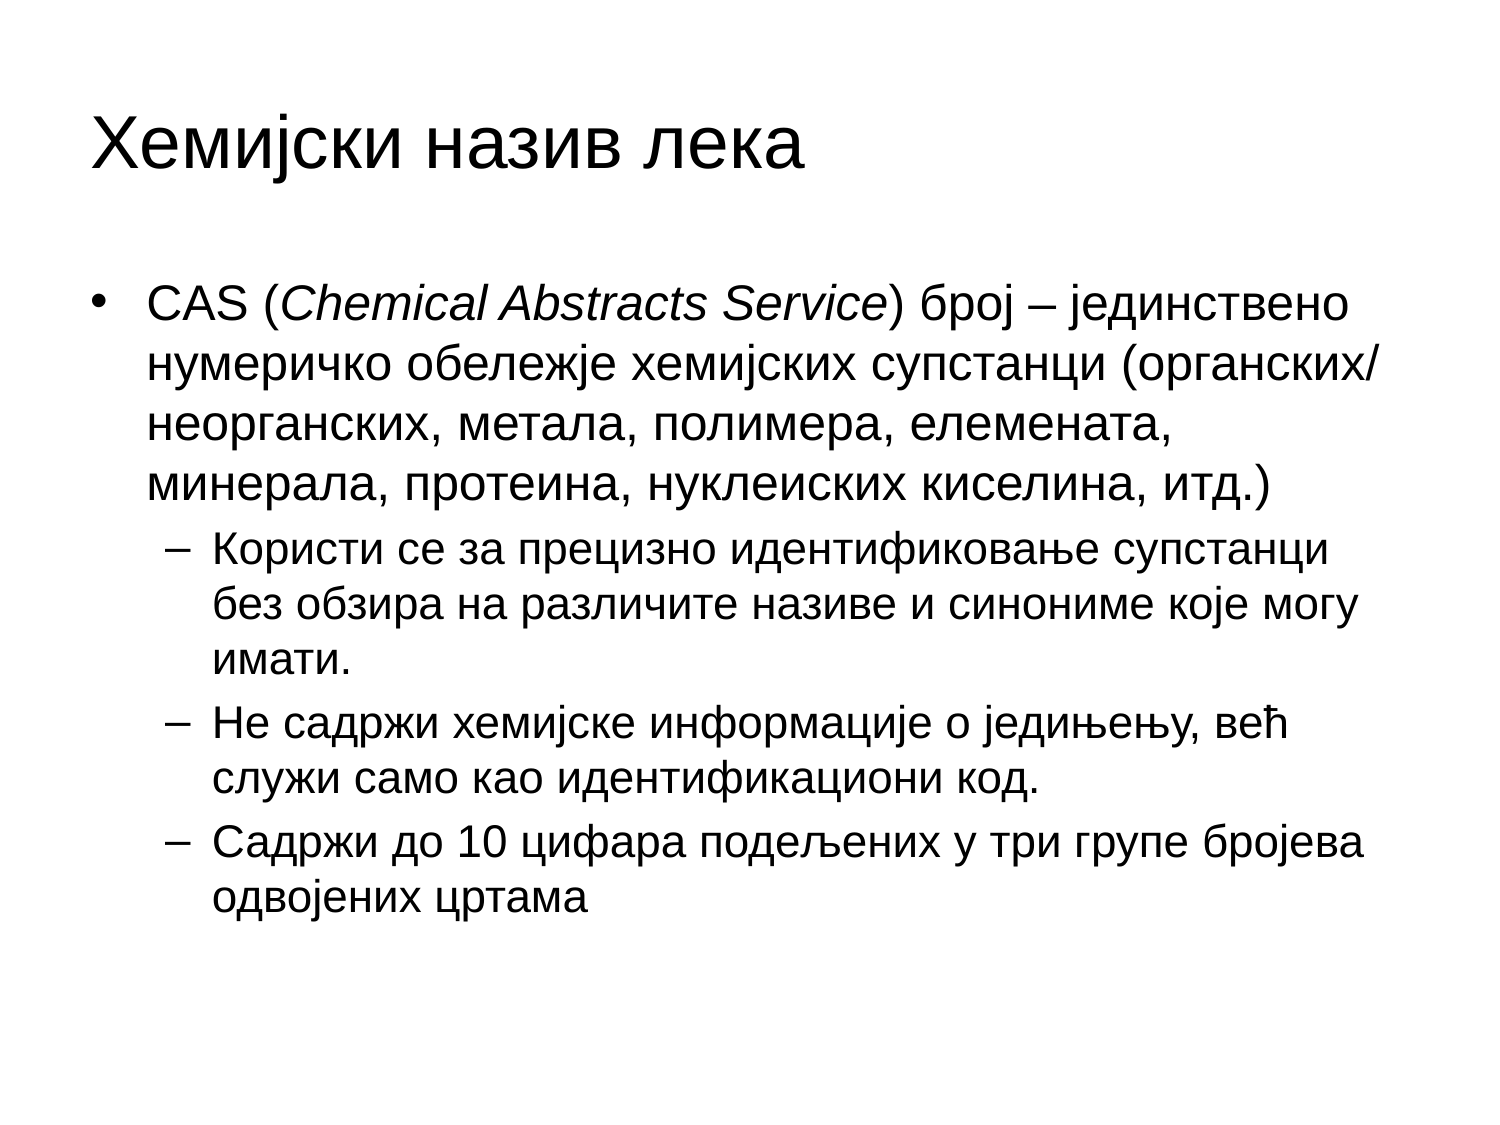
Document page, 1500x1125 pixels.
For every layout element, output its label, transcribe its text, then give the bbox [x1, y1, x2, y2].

title Хемијски назив лека [75, 45, 1425, 233]
list CAS (Chemical Abstracts Service) број – јединствено нумеричко обележје хемијских супстанци (органских/ неорганских, метала, полимера, елемената, минерала, протеина, нуклеиских киселина, итд.) Користи се за прецизно идентификовање супстанци без обзира на различите називе и синониме које могу имати. Не садржи хемијске информације о једињењу, већ служи само као идентификациони код. Садржи до 10 цифара подељених у три групе бројева одвојених цртама [75, 262, 1425, 1005]
